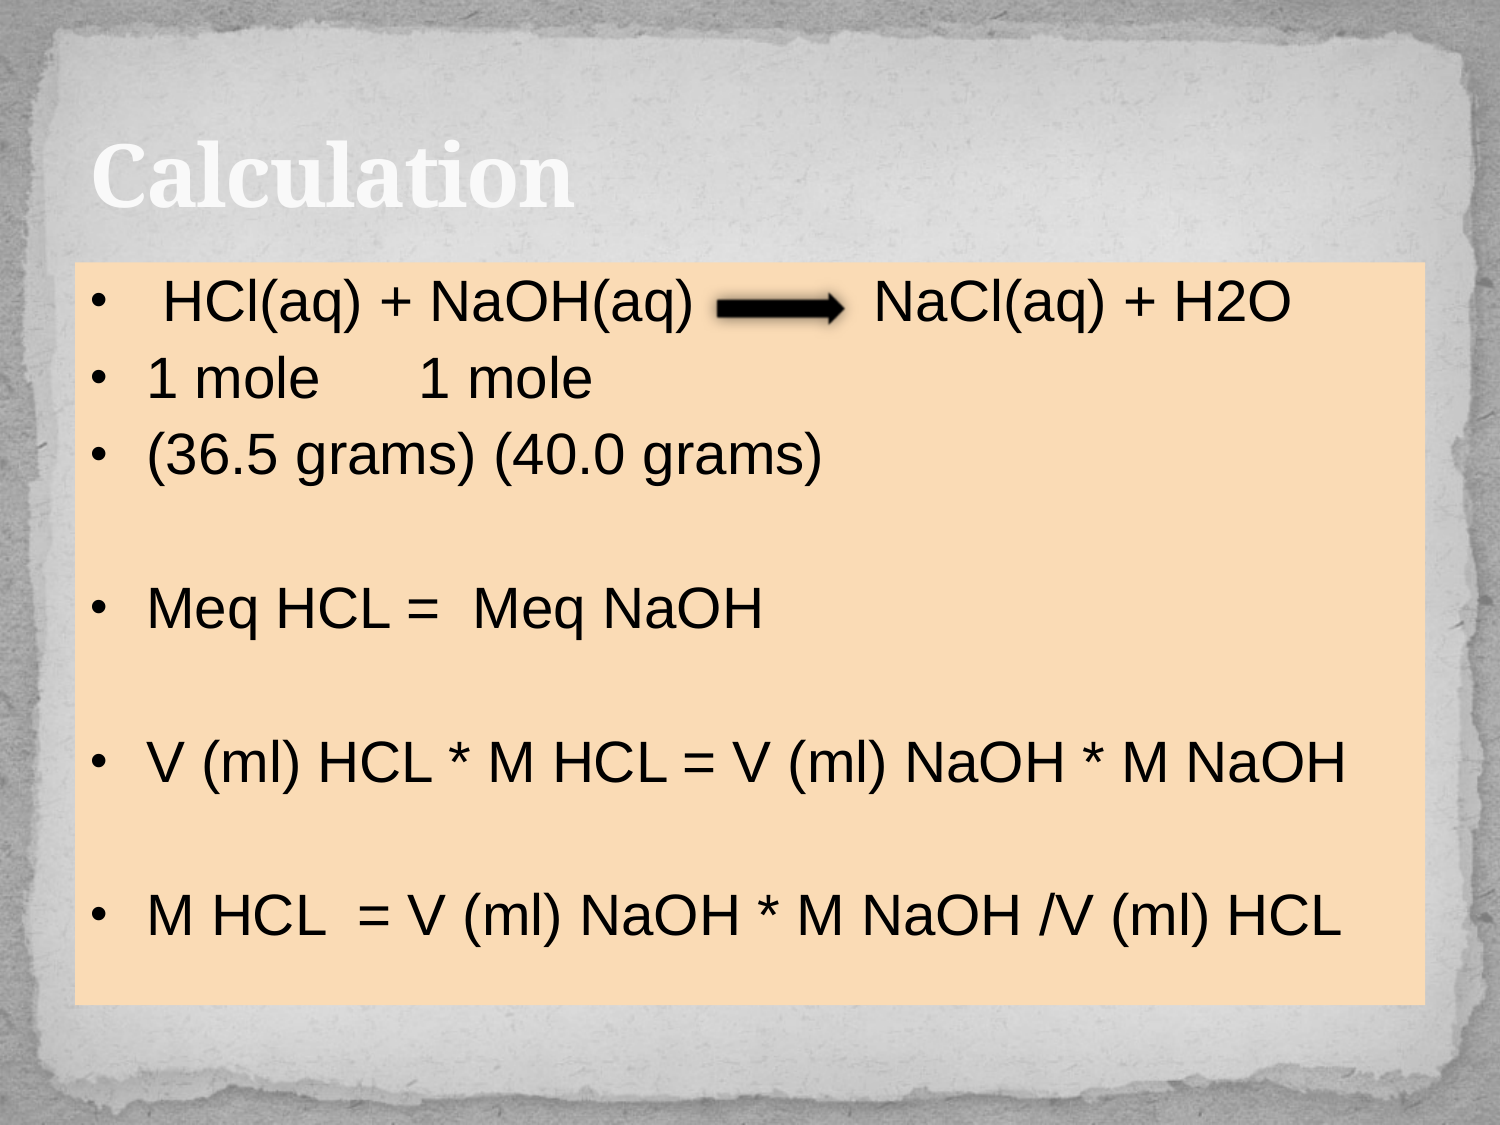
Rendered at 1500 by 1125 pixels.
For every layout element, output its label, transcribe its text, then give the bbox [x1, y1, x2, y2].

list HCl(aq) + NaOH(aq) NaCl(aq) + H2O 1 mole 1 mole (36.5 grams) (40.0 grams) Meq HCL = Meq NaOH V (ml) HCL * M HCL = V (ml) NaOH * M NaOH M HCL = V (ml) NaOH * M NaOH /V (ml) HCL [75, 262, 1426, 1006]
title Calculation [74, 45, 1426, 233]
text_box [718, 296, 843, 321]
